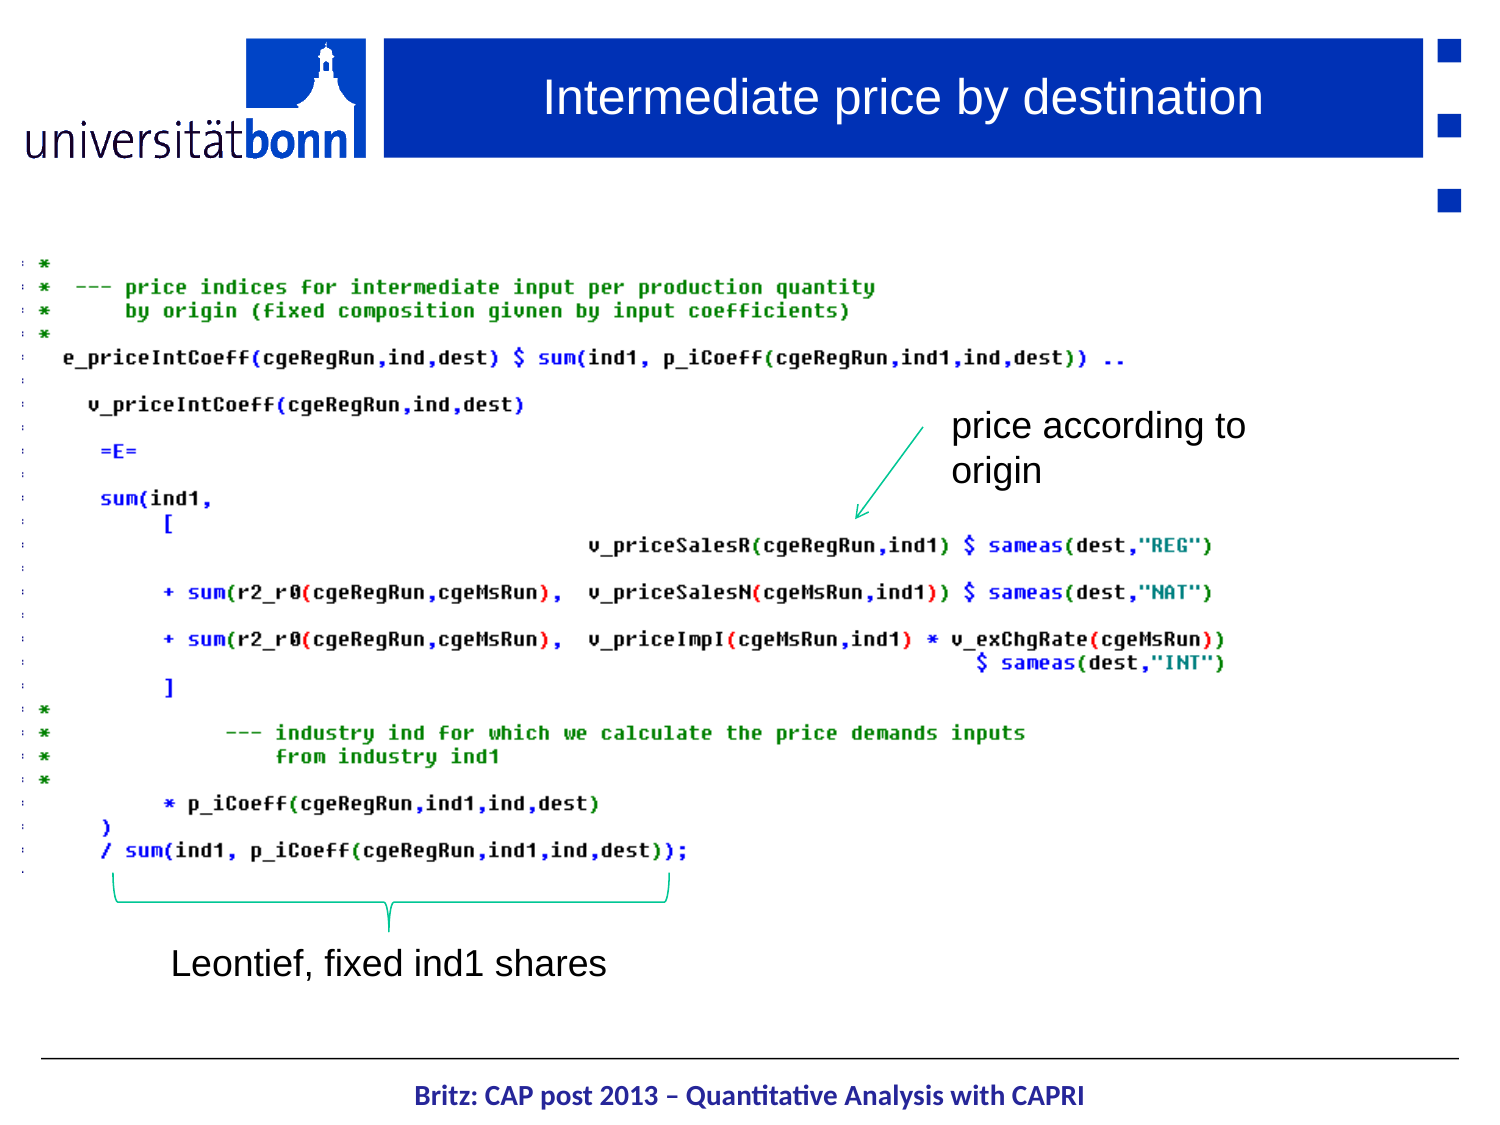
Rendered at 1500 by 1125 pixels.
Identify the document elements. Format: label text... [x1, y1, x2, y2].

footer Britz: CAP post 2013 – Quantitative Analysis with CAPRI [40, 1070, 1460, 1107]
title Intermediate price by destination [383, 38, 1424, 158]
text_box Leontief, fixed ind1 shares [99, 931, 679, 992]
picture [24, 36, 368, 160]
text_box [112, 880, 670, 931]
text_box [854, 426, 924, 520]
picture [22, 252, 1478, 873]
